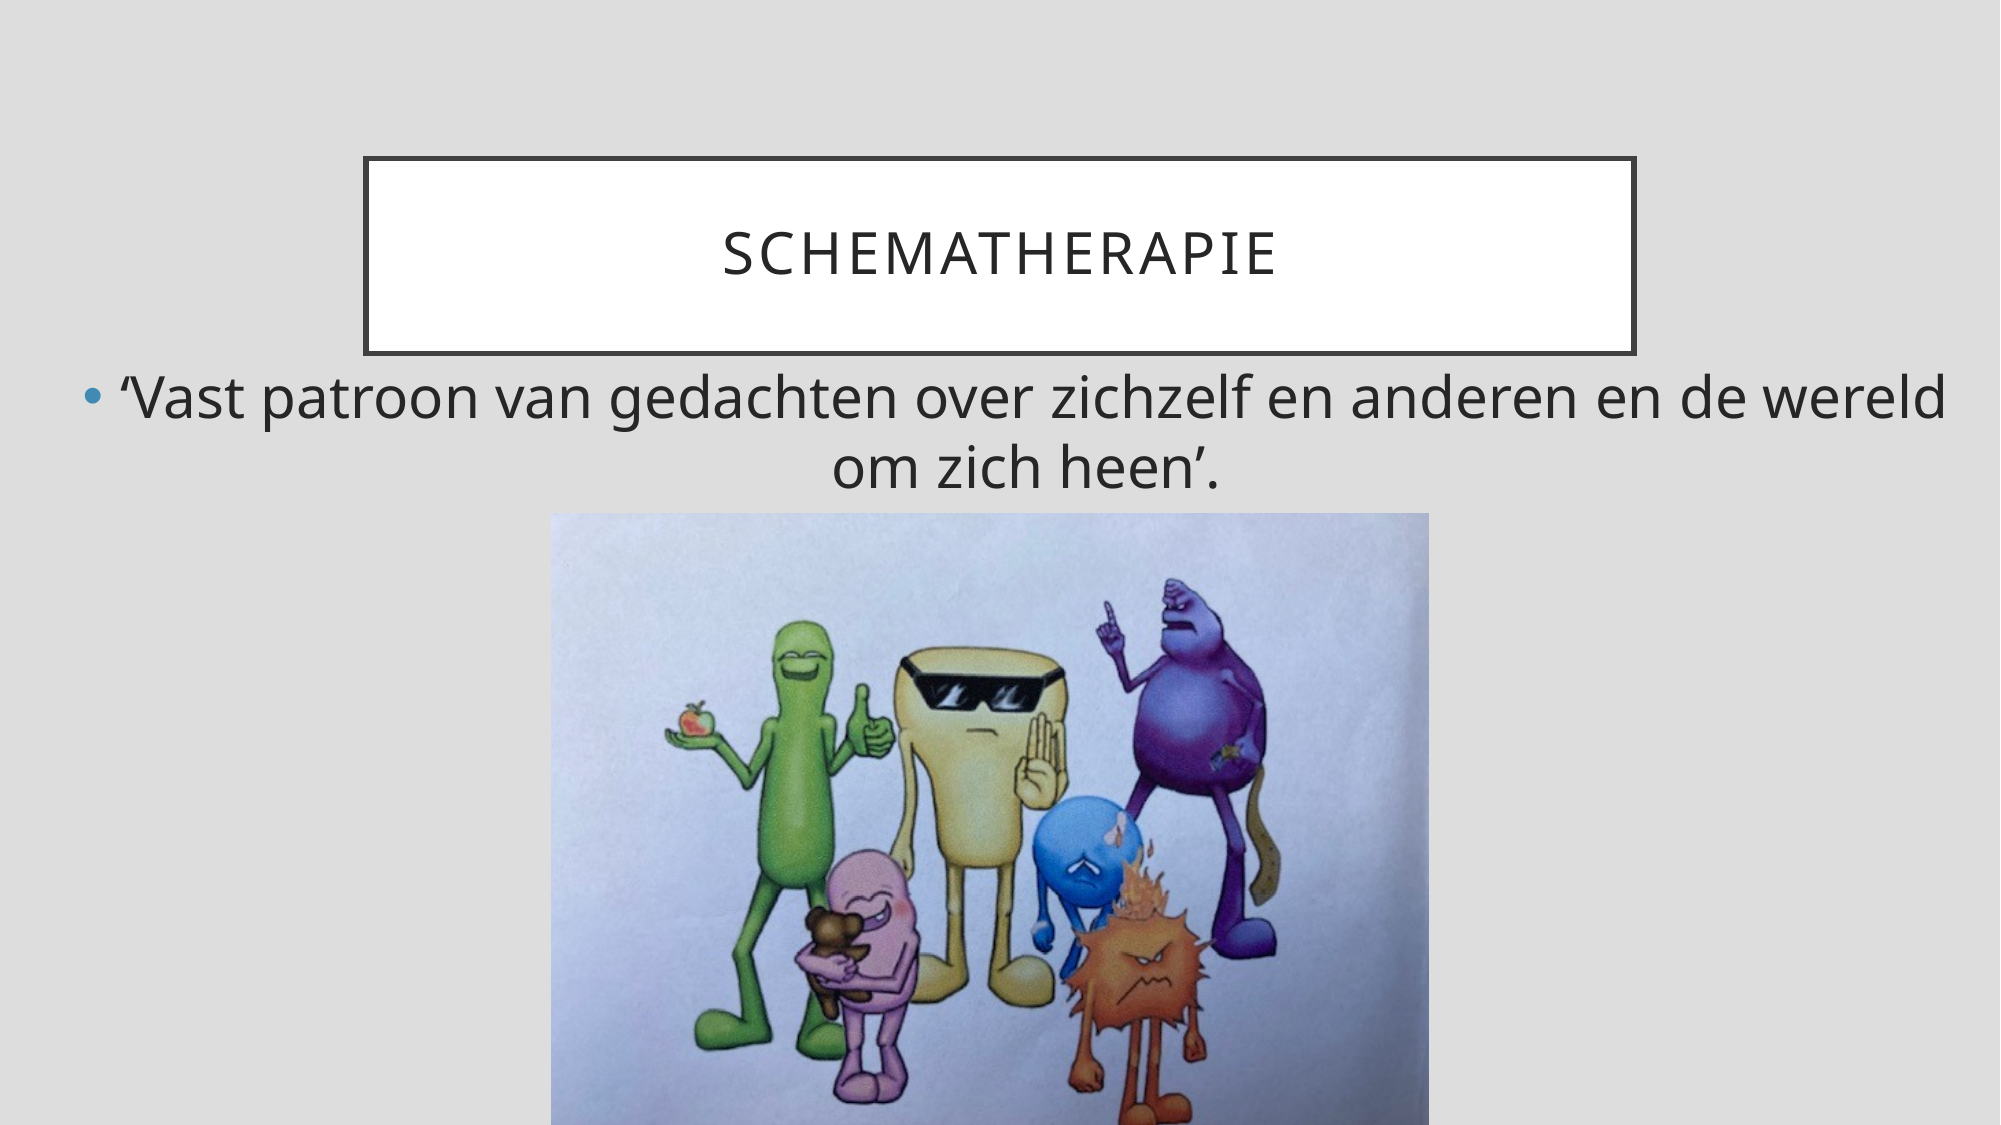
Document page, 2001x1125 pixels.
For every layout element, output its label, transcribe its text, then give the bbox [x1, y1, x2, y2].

list ‘Vast patroon van gedachten over zichzelf en anderen en de wereld om zich heen’. [30, 353, 2000, 863]
picture [551, 513, 1429, 1125]
title schematherapie [363, 156, 1637, 353]
